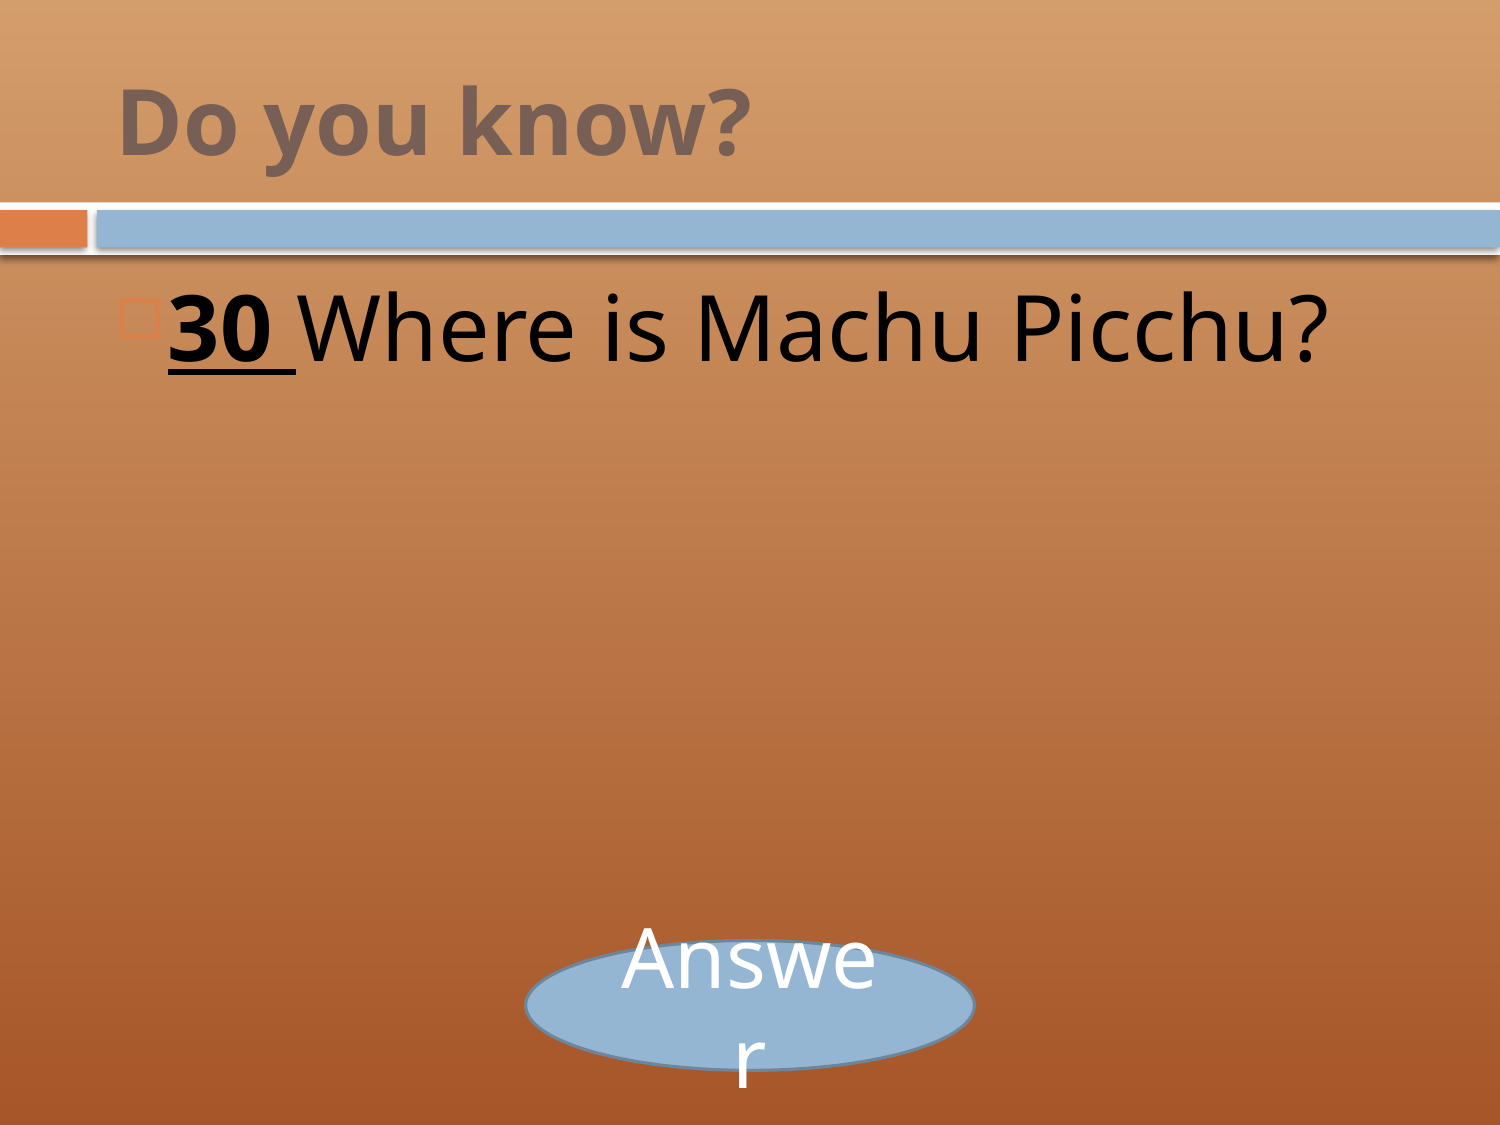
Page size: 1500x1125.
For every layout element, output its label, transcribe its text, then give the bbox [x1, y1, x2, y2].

text_box Answer [524, 938, 977, 1072]
list 30 Where is Machu Picchu? [100, 262, 1438, 1000]
title Do you know? [100, 37, 1438, 200]
